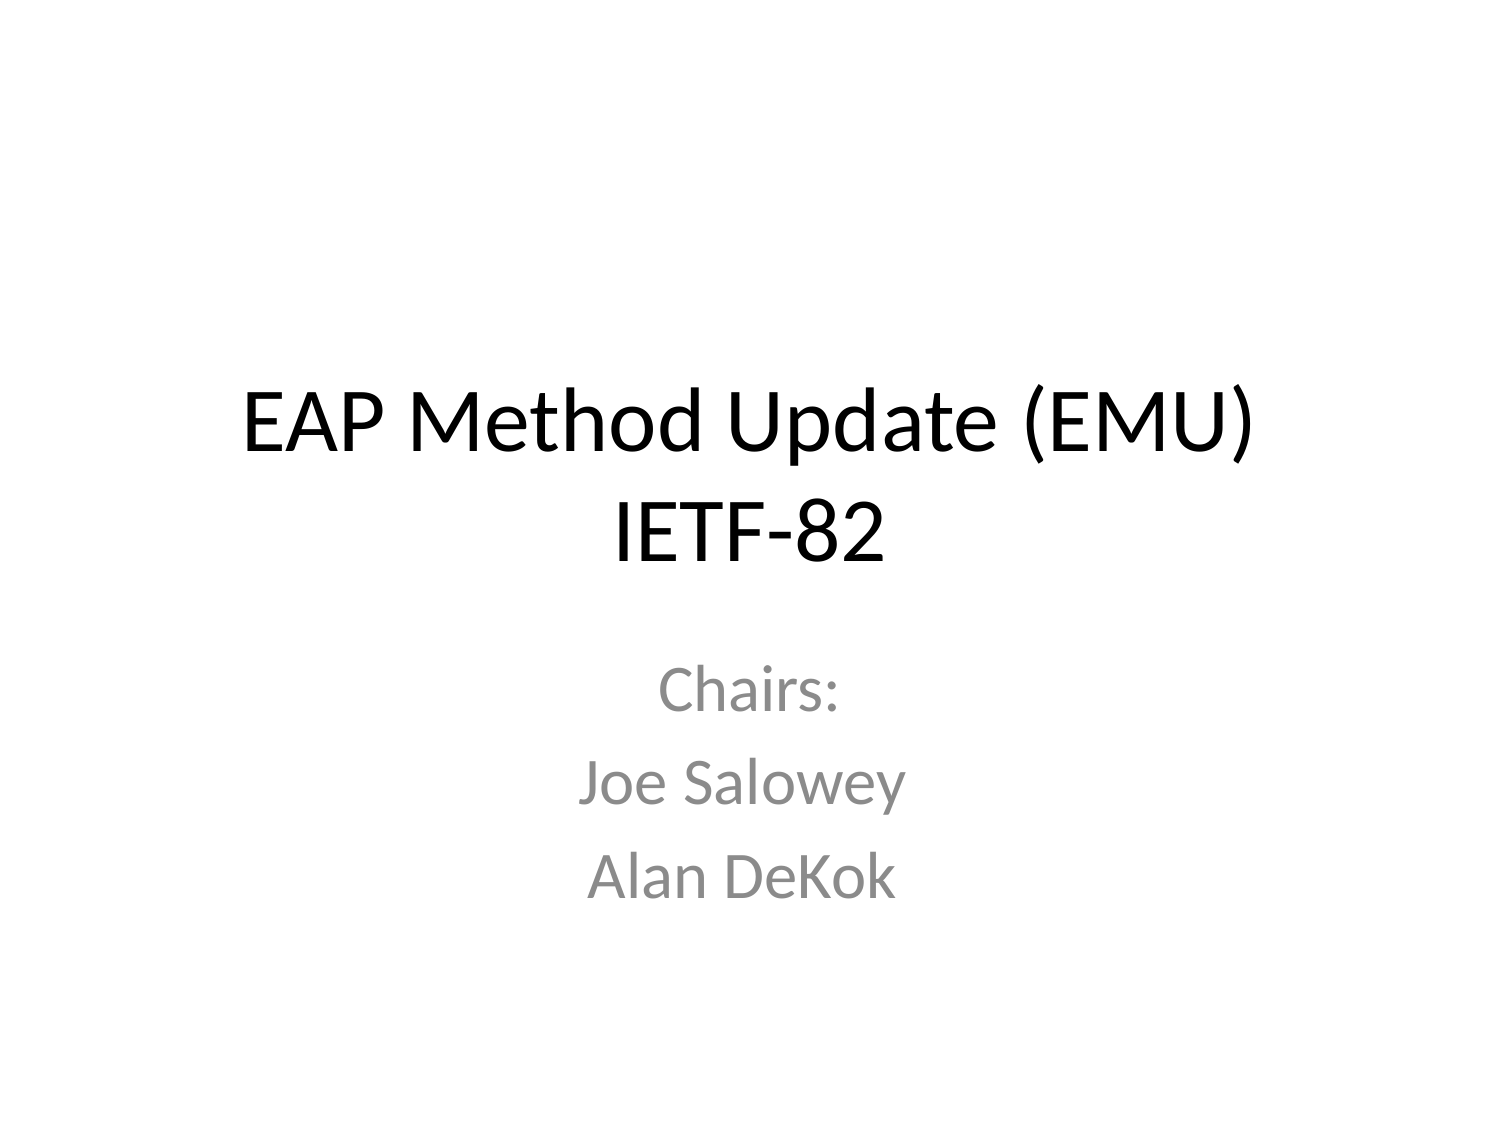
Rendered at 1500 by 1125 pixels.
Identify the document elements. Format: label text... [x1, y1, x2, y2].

title EAP Method Update (EMU) IETF-82 [112, 349, 1388, 591]
subtitle Chairs: Joe Salowey Alan DeKok [225, 637, 1275, 925]
